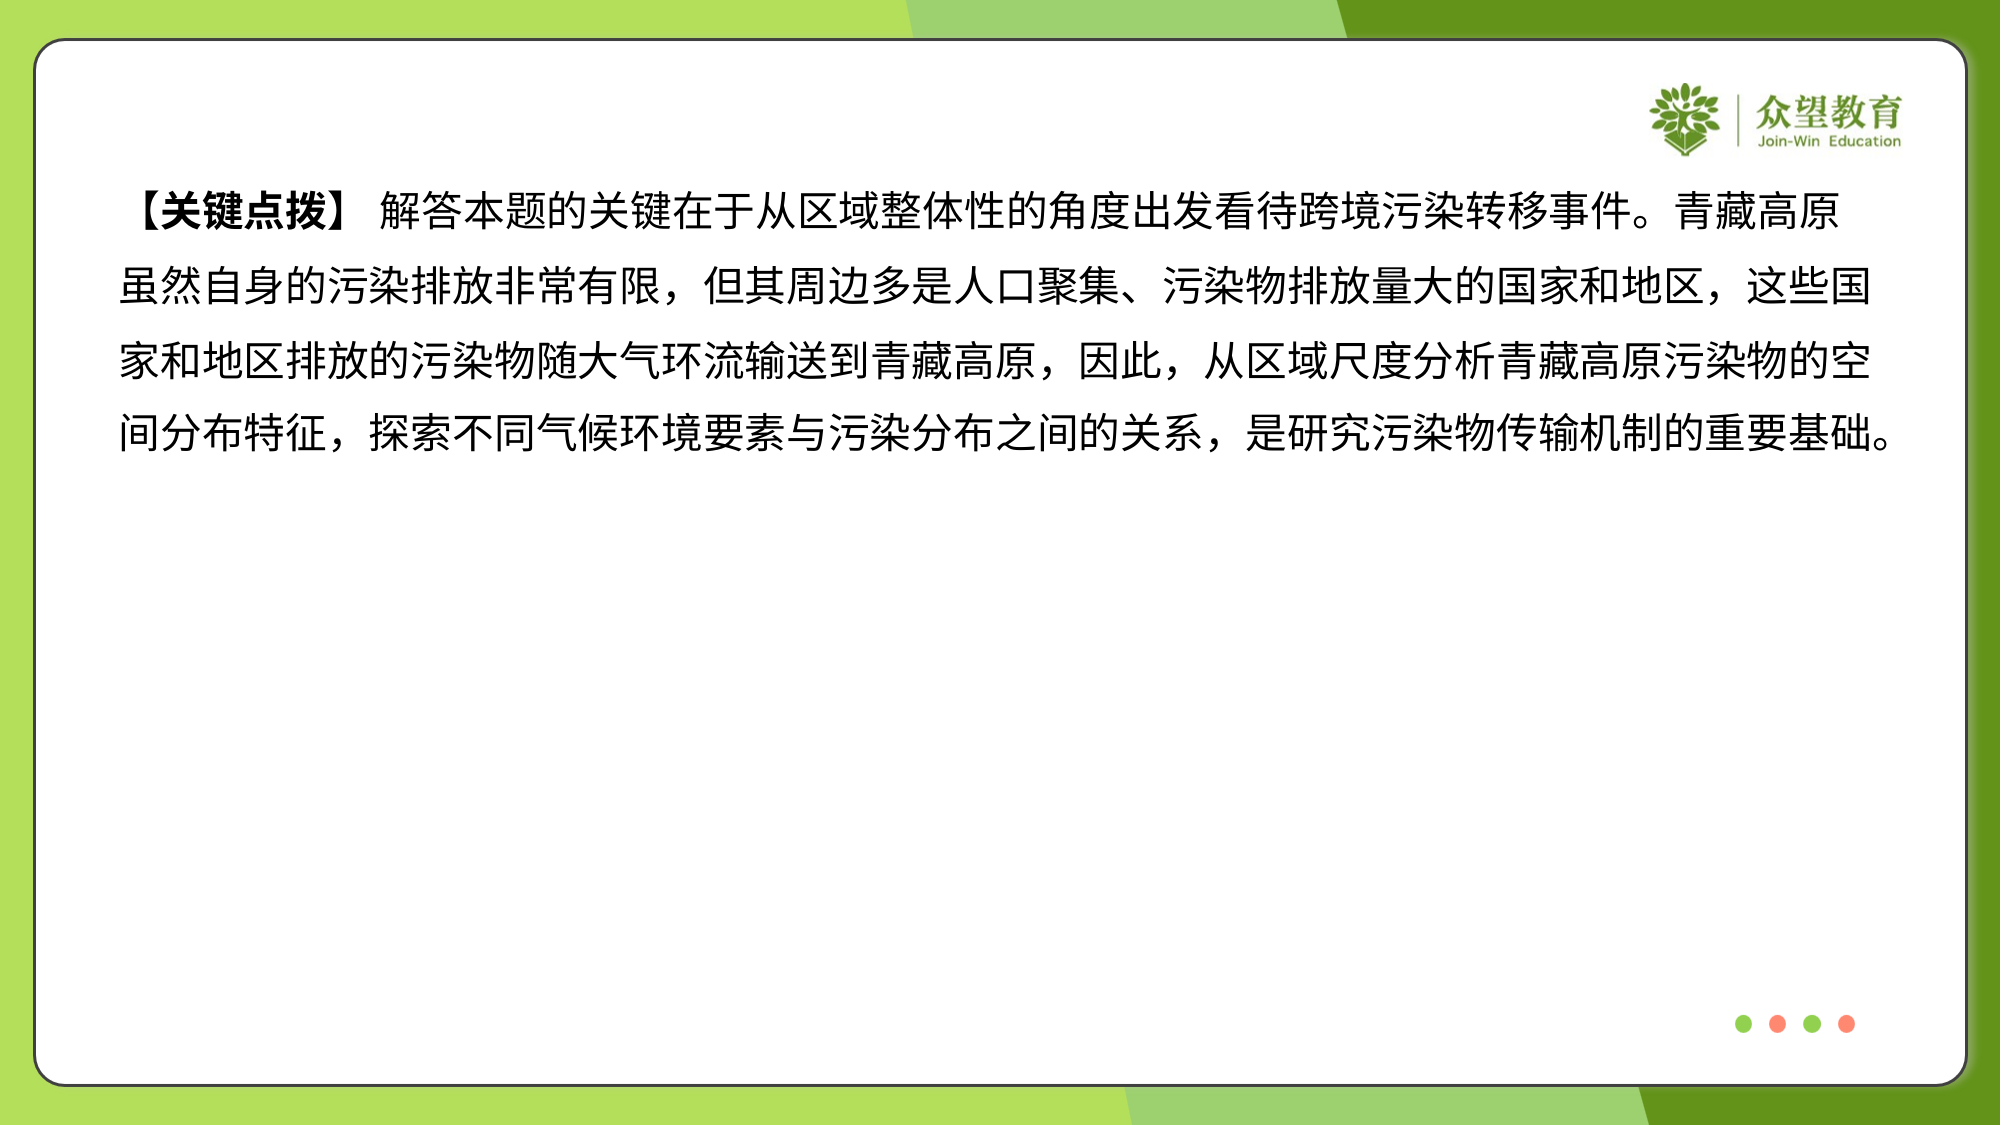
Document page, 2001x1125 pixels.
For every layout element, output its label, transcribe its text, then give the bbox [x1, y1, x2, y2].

picture [0, 0, 2000, 1125]
text_box 【关键点拨】 解答本题的关键在于从区域整体性的角度出发看待跨境污染转移事件。青藏高原 虽然自身的污染排放非常有限，但其周边多是人口聚集、污染物排放量大的国家和地区，这些国 家和地区排放的污染物随大气环流输送到青藏高原，因此，从区域尺度分析青藏高原污染物的空 间分布特征，探索不同气候环境要素与污染分布之间的关系，是研究污染物传输机制的重要基础。 [118, 159, 1883, 450]
